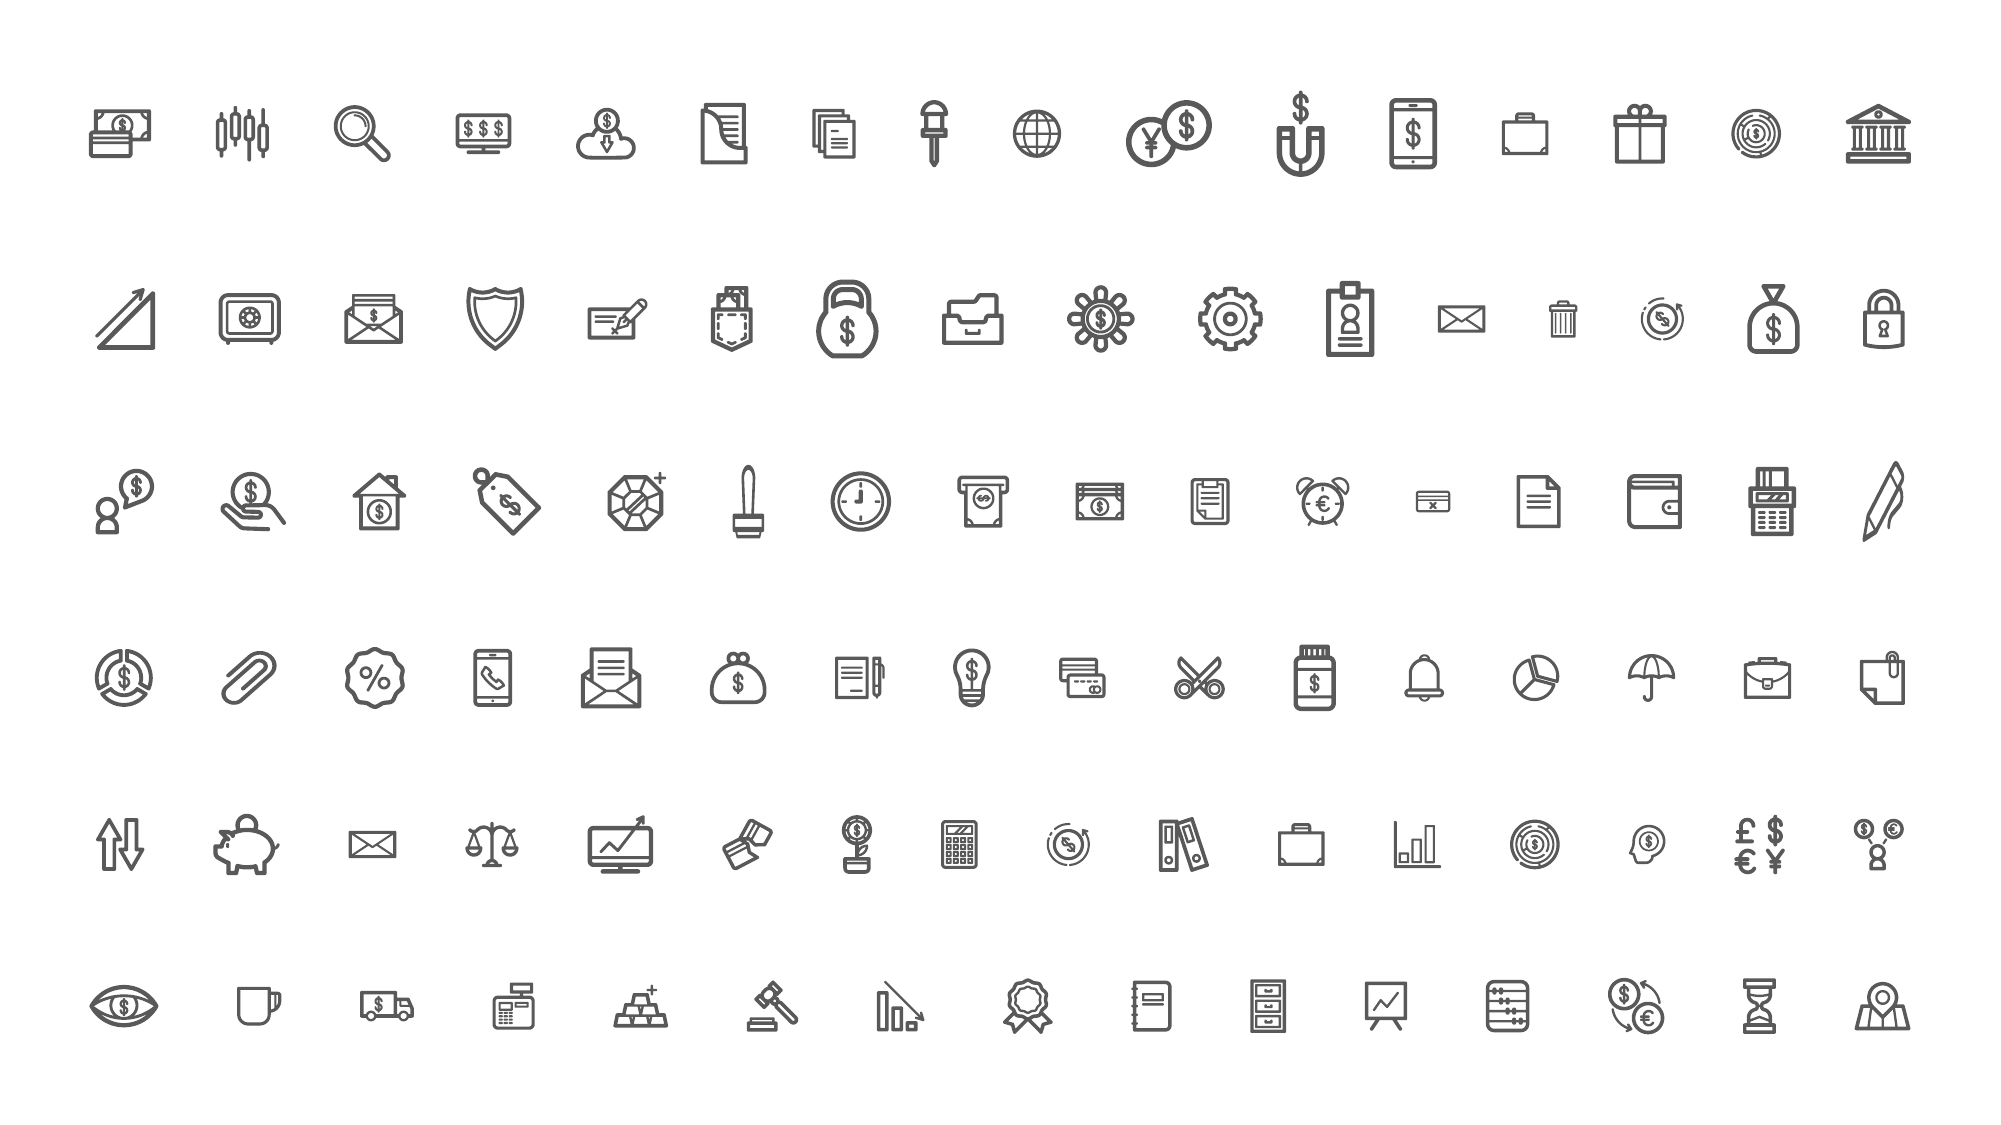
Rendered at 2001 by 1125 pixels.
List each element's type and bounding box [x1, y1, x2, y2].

text_box [1548, 300, 1578, 338]
text_box [1640, 297, 1684, 341]
text_box [1613, 103, 1667, 164]
text_box [1845, 103, 1911, 164]
text_box [1516, 475, 1561, 529]
text_box [1485, 979, 1530, 1033]
text_box [1628, 824, 1666, 865]
text_box [1278, 823, 1325, 866]
text_box [587, 298, 648, 340]
text_box [1607, 977, 1665, 1035]
text_box [1863, 288, 1905, 350]
text_box [1296, 477, 1350, 526]
text_box [455, 113, 512, 155]
text_box [1437, 305, 1486, 333]
text_box [587, 815, 654, 874]
text_box [237, 986, 282, 1026]
text_box [220, 471, 287, 532]
text_box [1250, 979, 1287, 1034]
text_box [709, 651, 767, 705]
text_box [1131, 980, 1172, 1032]
text_box [732, 464, 765, 539]
text_box [333, 105, 391, 163]
text_box [607, 471, 667, 531]
text_box [345, 646, 405, 709]
text_box [876, 980, 925, 1032]
text_box [1510, 819, 1560, 870]
text_box [472, 467, 542, 536]
text_box [1859, 650, 1905, 705]
text_box [1743, 978, 1776, 1034]
text_box [710, 285, 753, 352]
text_box [1415, 490, 1451, 513]
text_box [700, 102, 748, 165]
text_box [1174, 656, 1225, 700]
text_box [841, 815, 873, 874]
text_box [1046, 823, 1090, 867]
text_box [473, 648, 513, 707]
text_box [613, 984, 669, 1028]
text_box [1393, 820, 1442, 869]
text_box [1747, 284, 1800, 354]
text_box [95, 288, 156, 350]
text_box [1627, 654, 1676, 702]
text_box [492, 982, 535, 1030]
text_box [942, 293, 1004, 345]
text_box [1748, 466, 1797, 537]
text_box [941, 820, 978, 869]
text_box [88, 109, 152, 159]
text_box [221, 651, 277, 705]
text_box [1854, 981, 1911, 1031]
text_box [1003, 978, 1053, 1034]
text_box [465, 821, 519, 868]
text_box [344, 294, 403, 344]
text_box [94, 649, 153, 707]
text_box [1404, 654, 1445, 702]
text_box [218, 293, 281, 345]
text_box [1389, 98, 1438, 170]
text_box [957, 475, 1010, 528]
text_box [95, 468, 154, 535]
text_box [1066, 285, 1135, 353]
text_box [722, 818, 773, 871]
text_box [1743, 657, 1792, 699]
text_box [1012, 109, 1062, 158]
text_box [1190, 478, 1230, 526]
text_box [1627, 474, 1682, 530]
text_box [466, 287, 525, 351]
text_box [352, 472, 407, 531]
text_box [1853, 818, 1904, 871]
text_box [580, 647, 642, 709]
text_box [1862, 461, 1905, 543]
text_box [1125, 100, 1212, 168]
text_box [1158, 817, 1209, 872]
text_box [1059, 657, 1106, 699]
text_box [1364, 981, 1408, 1031]
text_box [1075, 482, 1125, 521]
text_box [89, 984, 159, 1028]
text_box [1731, 108, 1782, 159]
text_box [1501, 112, 1549, 156]
text_box [576, 107, 636, 160]
text_box [215, 105, 270, 162]
text_box [953, 648, 991, 708]
text_box [1276, 90, 1325, 177]
text_box [1512, 654, 1560, 702]
text_box [920, 100, 949, 168]
text_box [1326, 280, 1375, 357]
text_box [1734, 814, 1785, 875]
text_box [1293, 644, 1336, 712]
text_box [360, 990, 414, 1022]
text_box [213, 813, 280, 876]
text_box [830, 471, 892, 532]
text_box [96, 818, 145, 871]
text_box [812, 108, 856, 159]
text_box [835, 656, 885, 700]
text_box [816, 279, 879, 359]
text_box [746, 980, 799, 1032]
text_box [348, 830, 397, 859]
text_box [1198, 286, 1263, 352]
